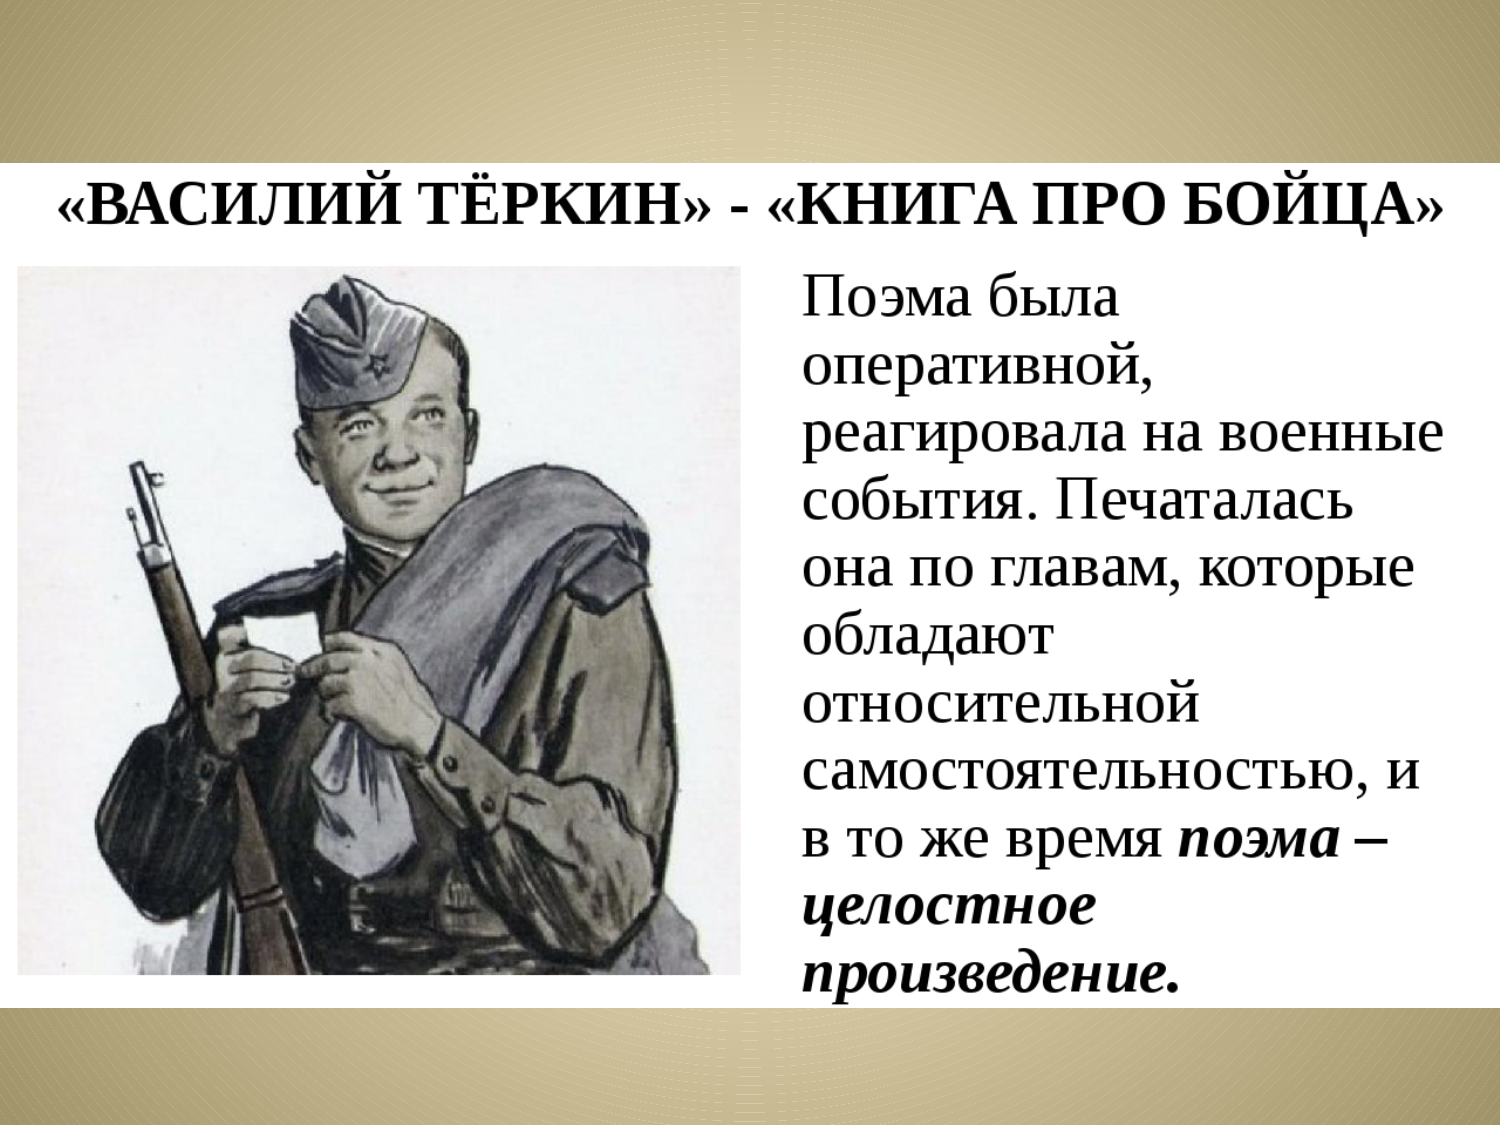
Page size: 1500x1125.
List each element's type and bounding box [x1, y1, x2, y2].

picture [0, 163, 1500, 1008]
